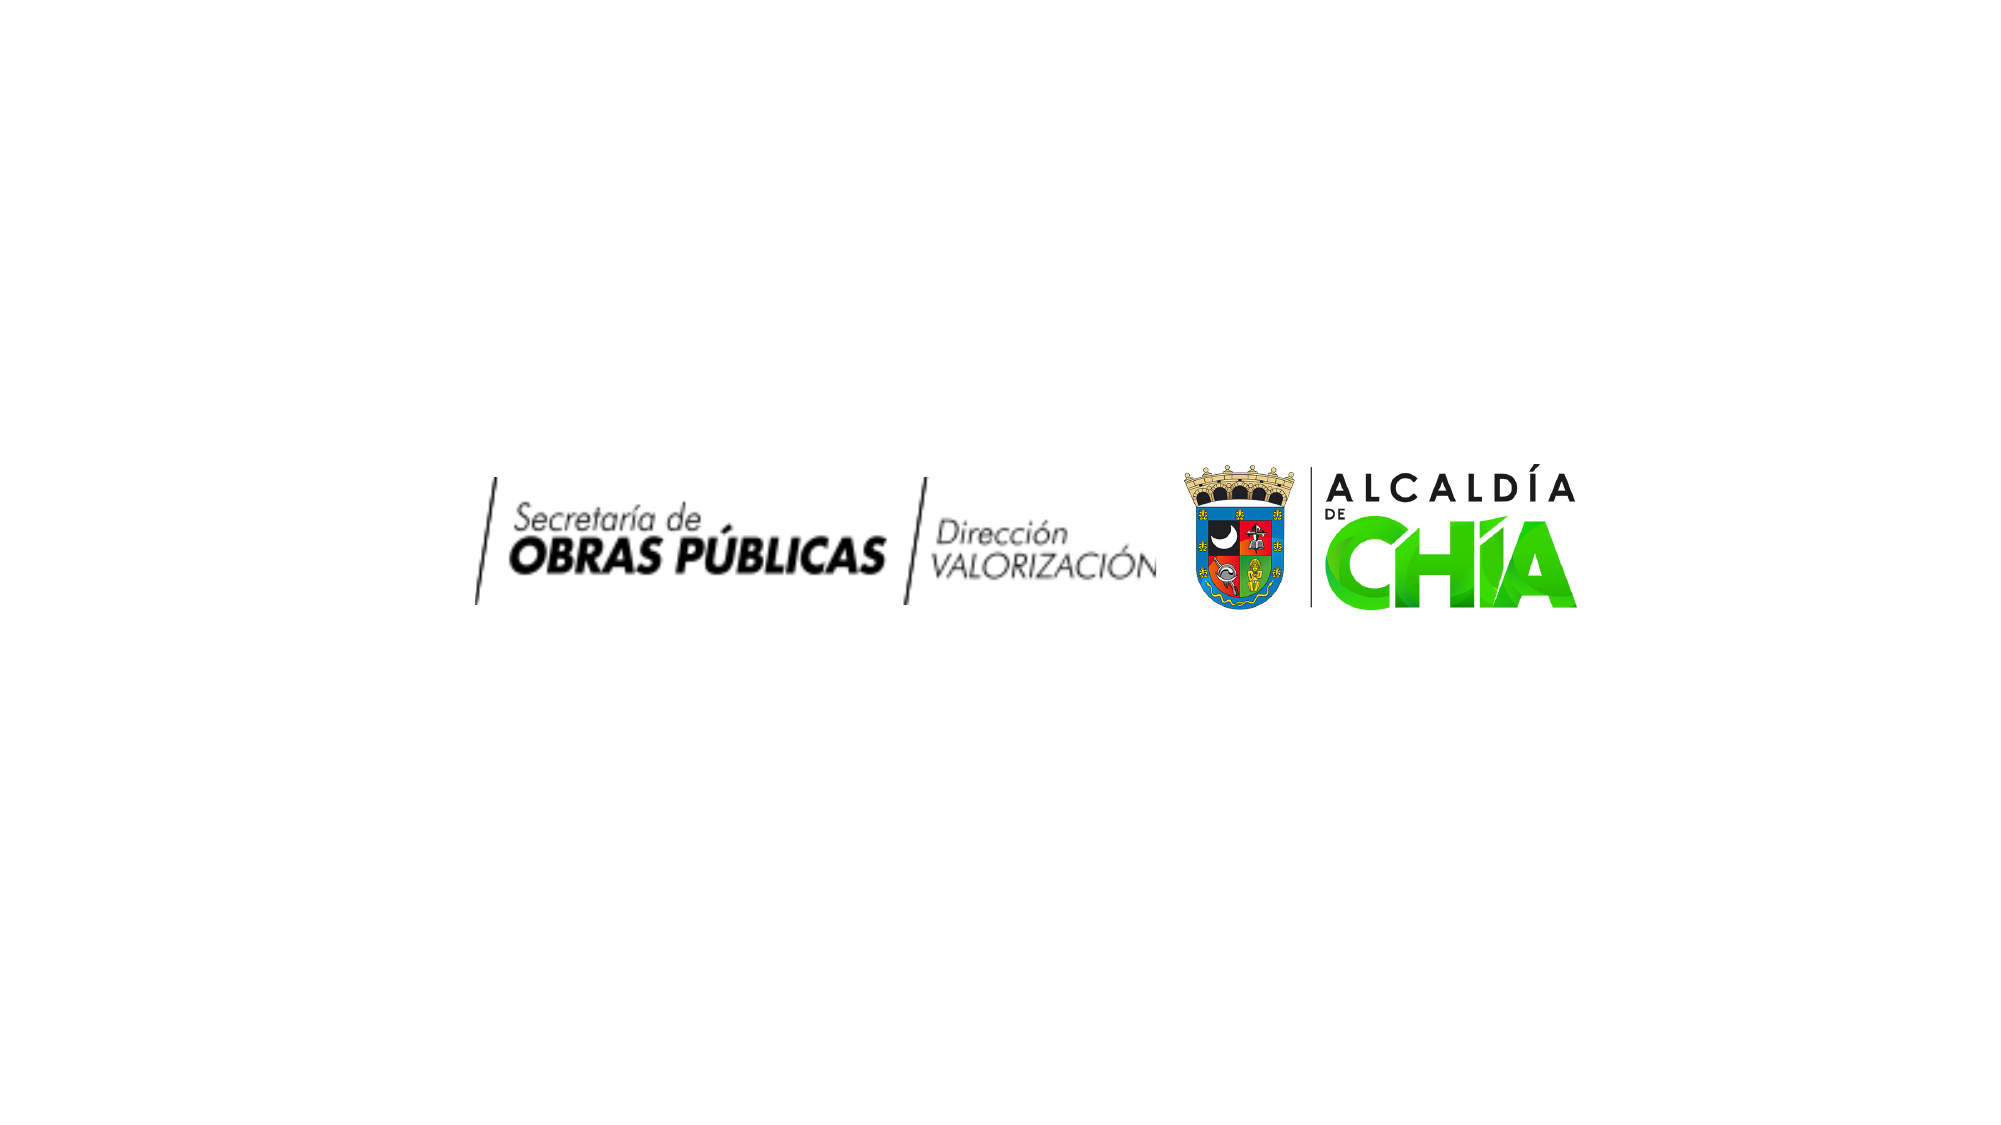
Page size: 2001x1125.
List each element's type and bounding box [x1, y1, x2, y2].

picture [1184, 464, 1577, 617]
picture [475, 477, 1157, 605]
